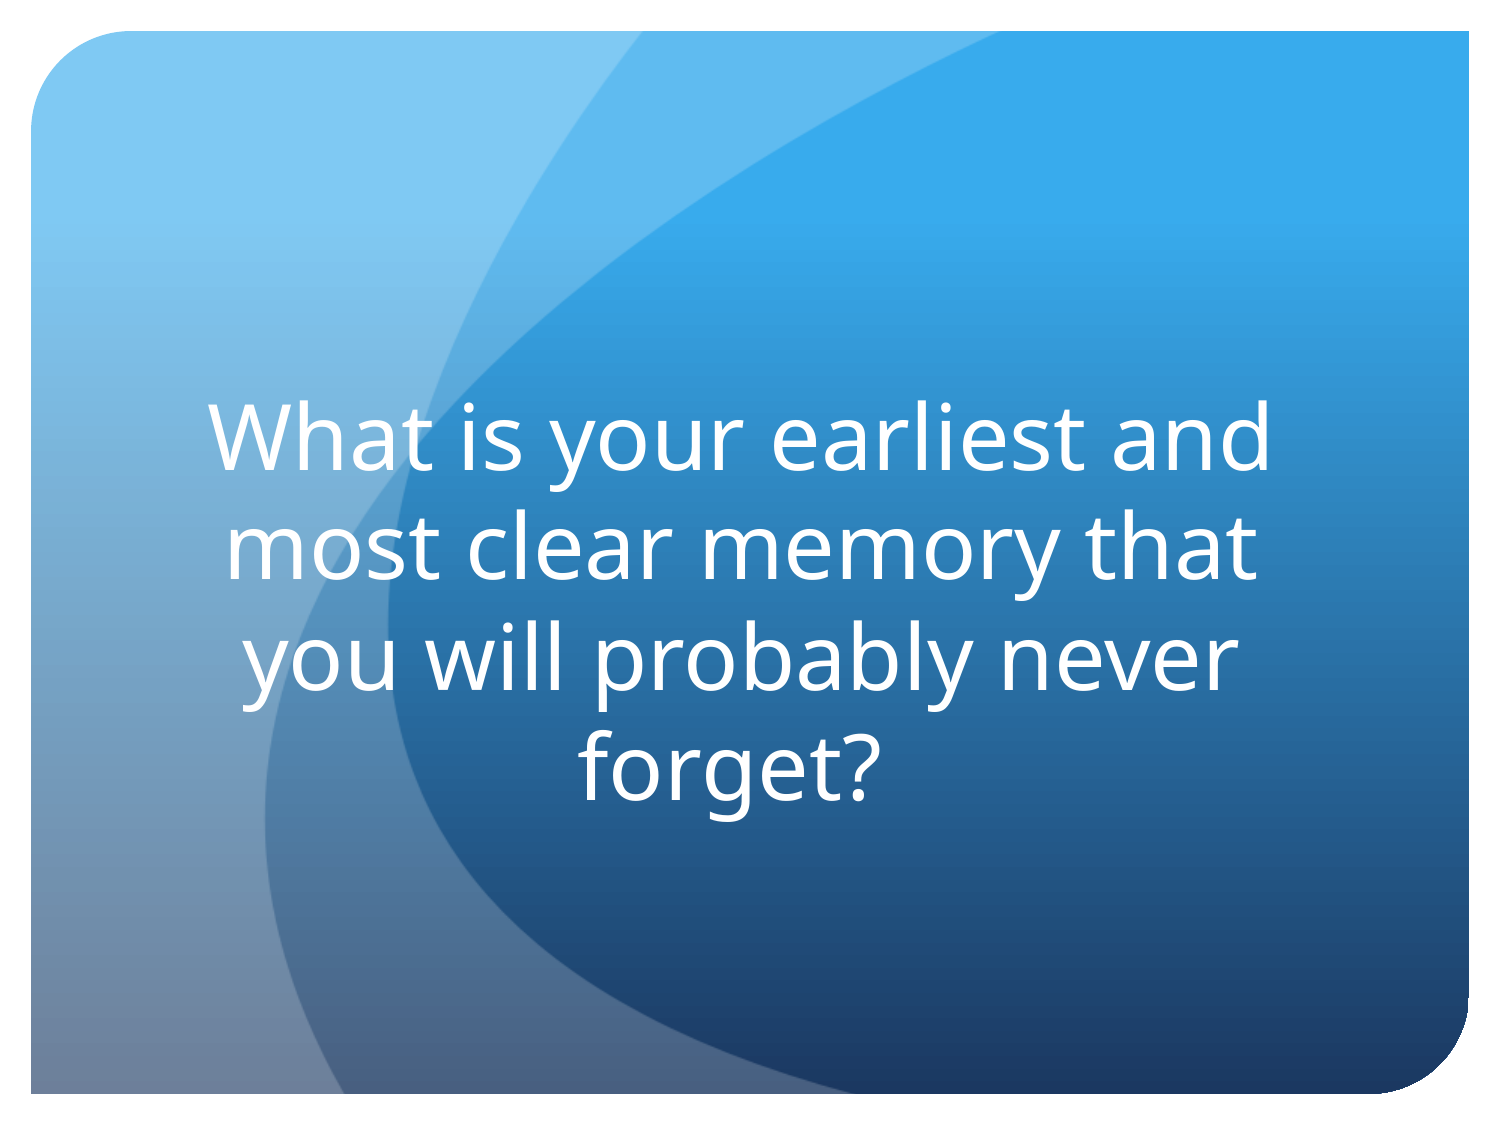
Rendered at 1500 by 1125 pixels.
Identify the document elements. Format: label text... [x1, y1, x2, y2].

picture [25, 30, 1474, 1095]
title What is your earliest and most clear memory that you will probably never forget? [187, 325, 1297, 826]
